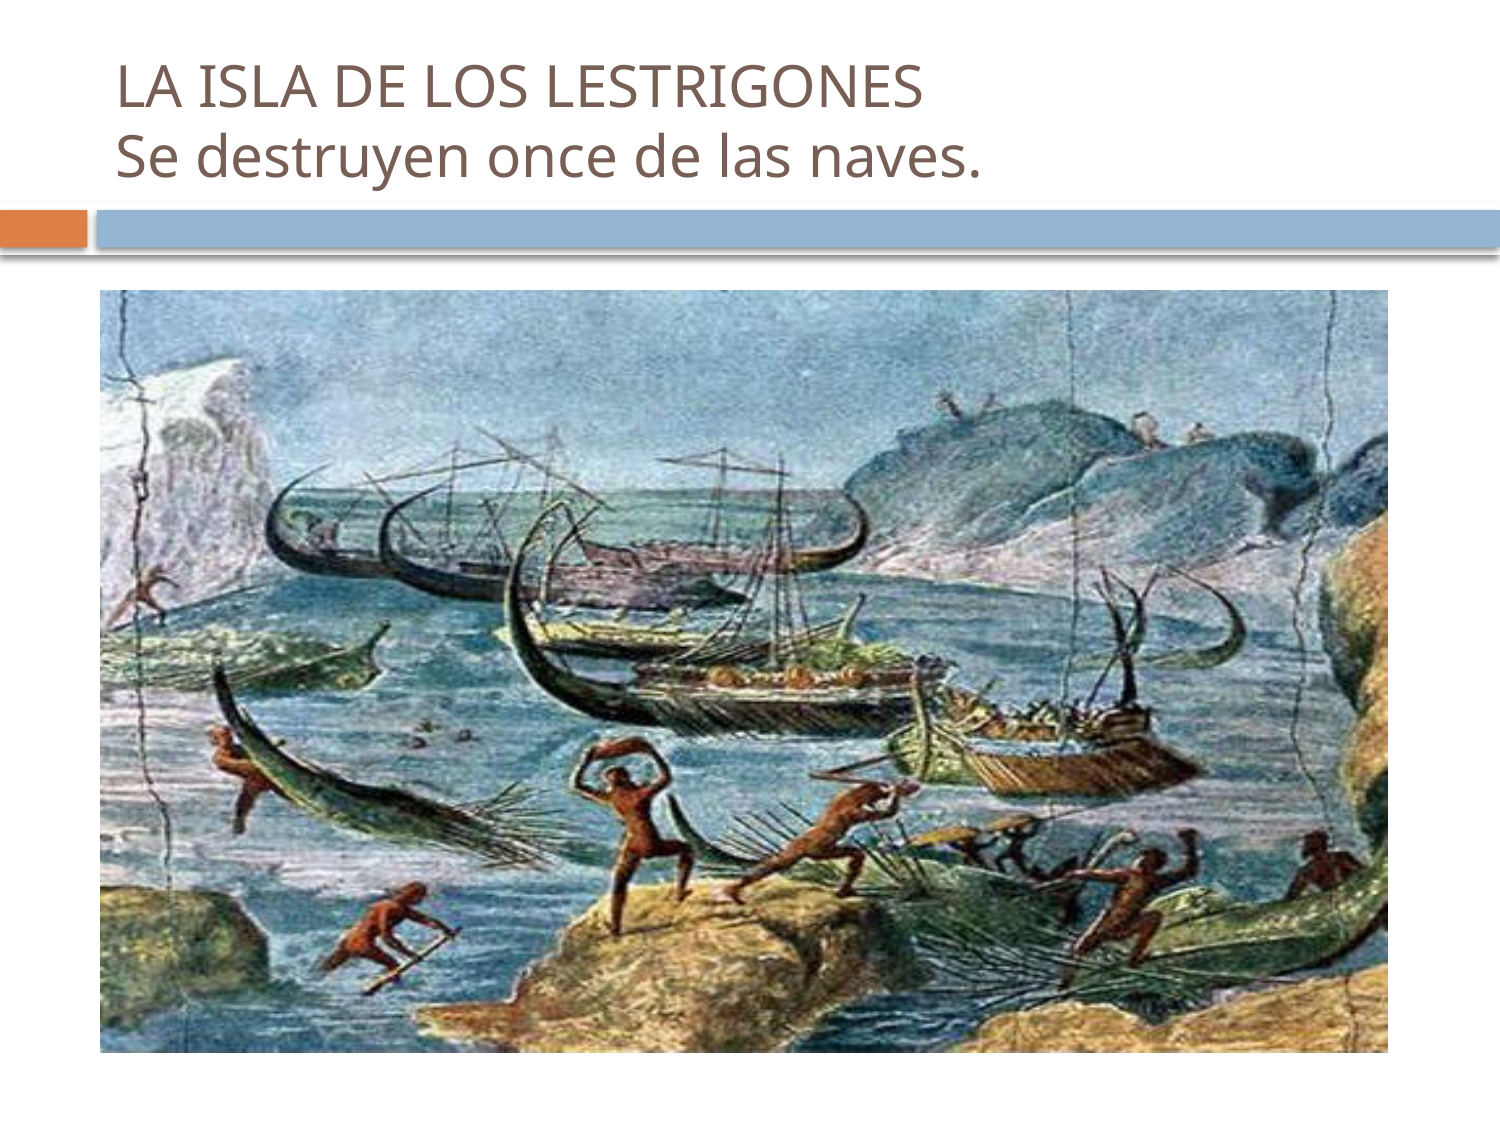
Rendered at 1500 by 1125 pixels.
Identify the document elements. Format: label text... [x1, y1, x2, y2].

title LA ISLA DE LOS LESTRIGONES Se destruyen once de las naves. [100, 37, 1438, 200]
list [99, 290, 1389, 1053]
